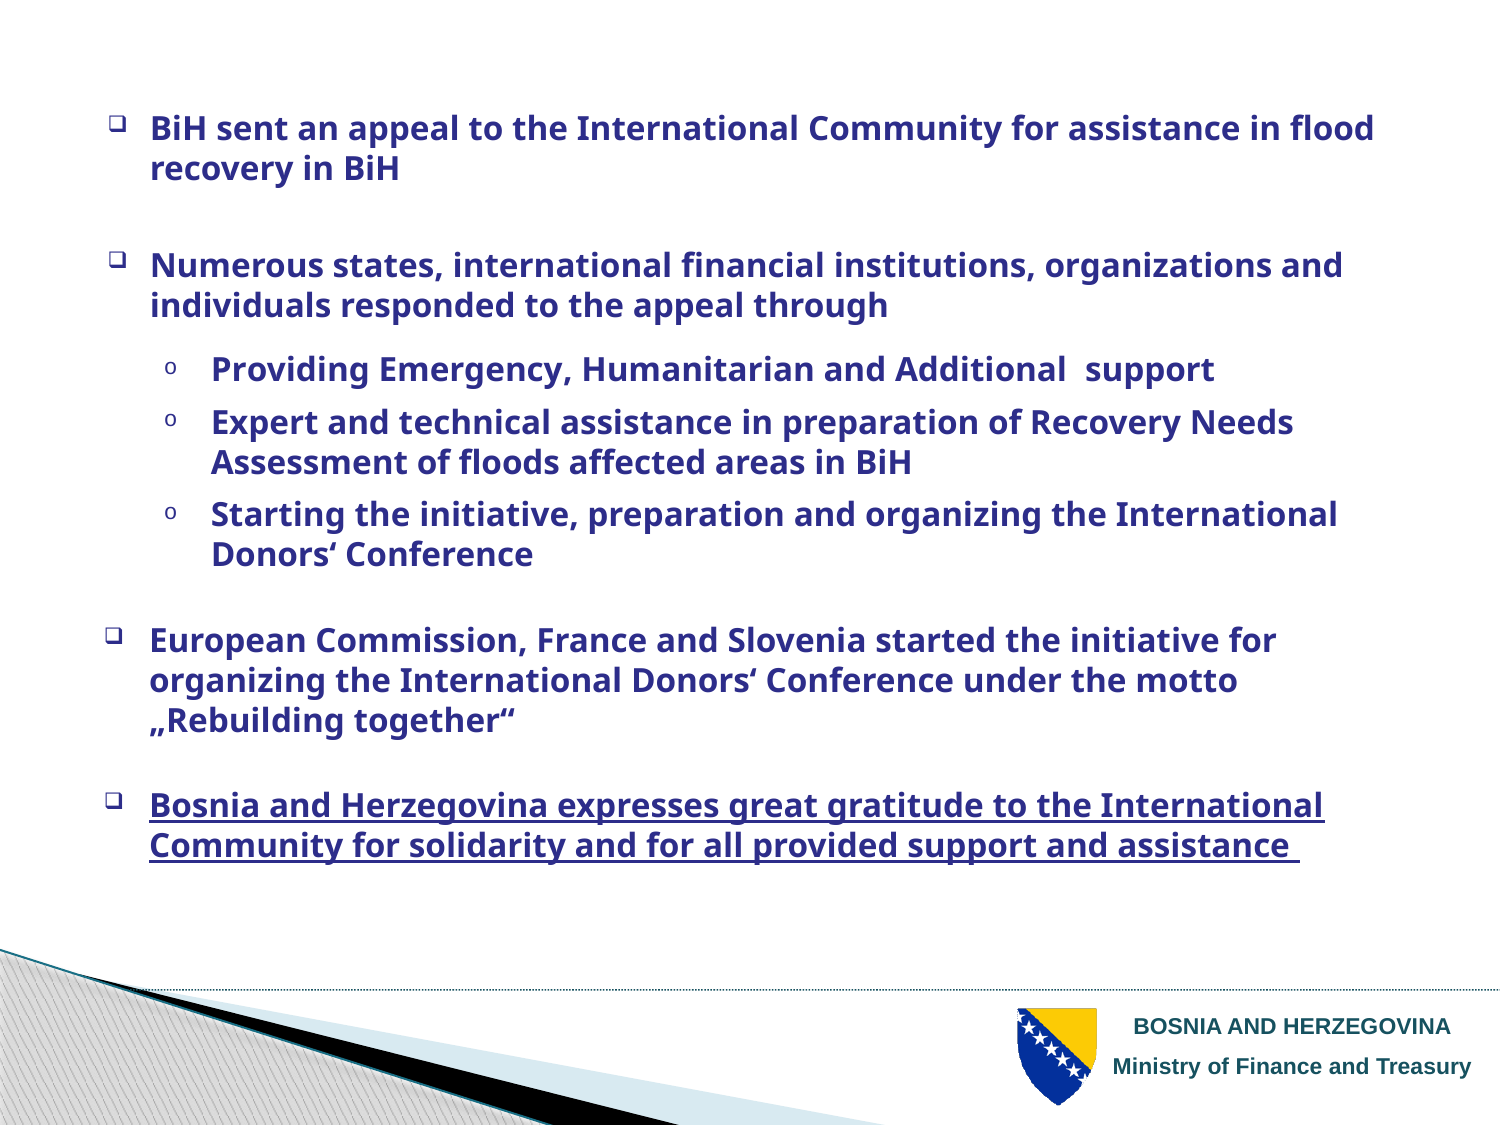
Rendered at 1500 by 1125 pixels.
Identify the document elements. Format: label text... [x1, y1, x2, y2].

text_box BOSNIA AND HERZEGOVINA Ministry of Finance and Treasury [1096, 1004, 1489, 1125]
list BiH sent an appeal to the International Community for assistance in flood recovery in BiH Numerous states, international financial institutions, organizations and individuals responded to the appeal through Providing Emergency, Humanitarian and Additional support Expert and technical assistance in preparation of Recovery Needs Assessment of floods affected areas in BiH Starting the initiative, preparation and organizing the International Donors‘ Conference European Commission, France and Slovenia started the initiative for organizing the International Donors‘ Conference under the motto „Rebuilding together“ Bosnia and Herzegovina expresses great gratitude to the International Community for solidarity and for all provided support and assistance [75, 99, 1425, 986]
picture [1017, 1008, 1098, 1106]
